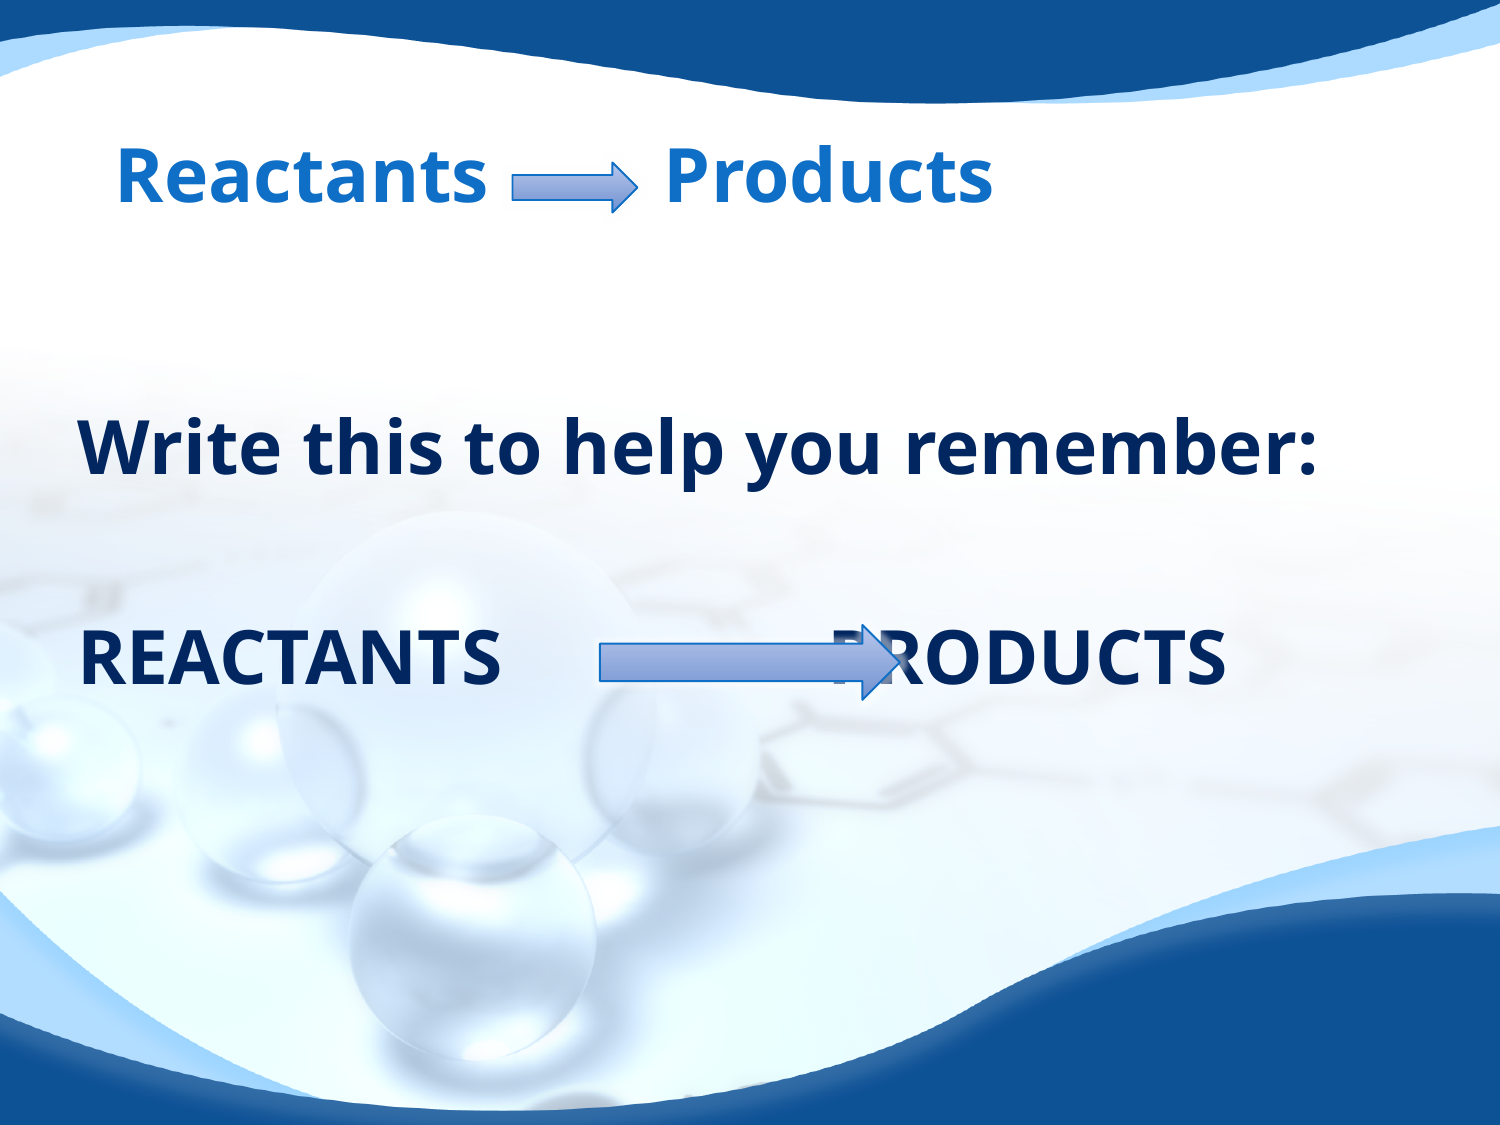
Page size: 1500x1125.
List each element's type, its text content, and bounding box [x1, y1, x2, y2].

text_box [511, 161, 639, 214]
text_box [598, 624, 901, 701]
title Reactants Products [99, 120, 1451, 226]
picture [0, 0, 1500, 1125]
list Write this to help you remember: REACTANTS PRODUCTS [62, 287, 1451, 926]
